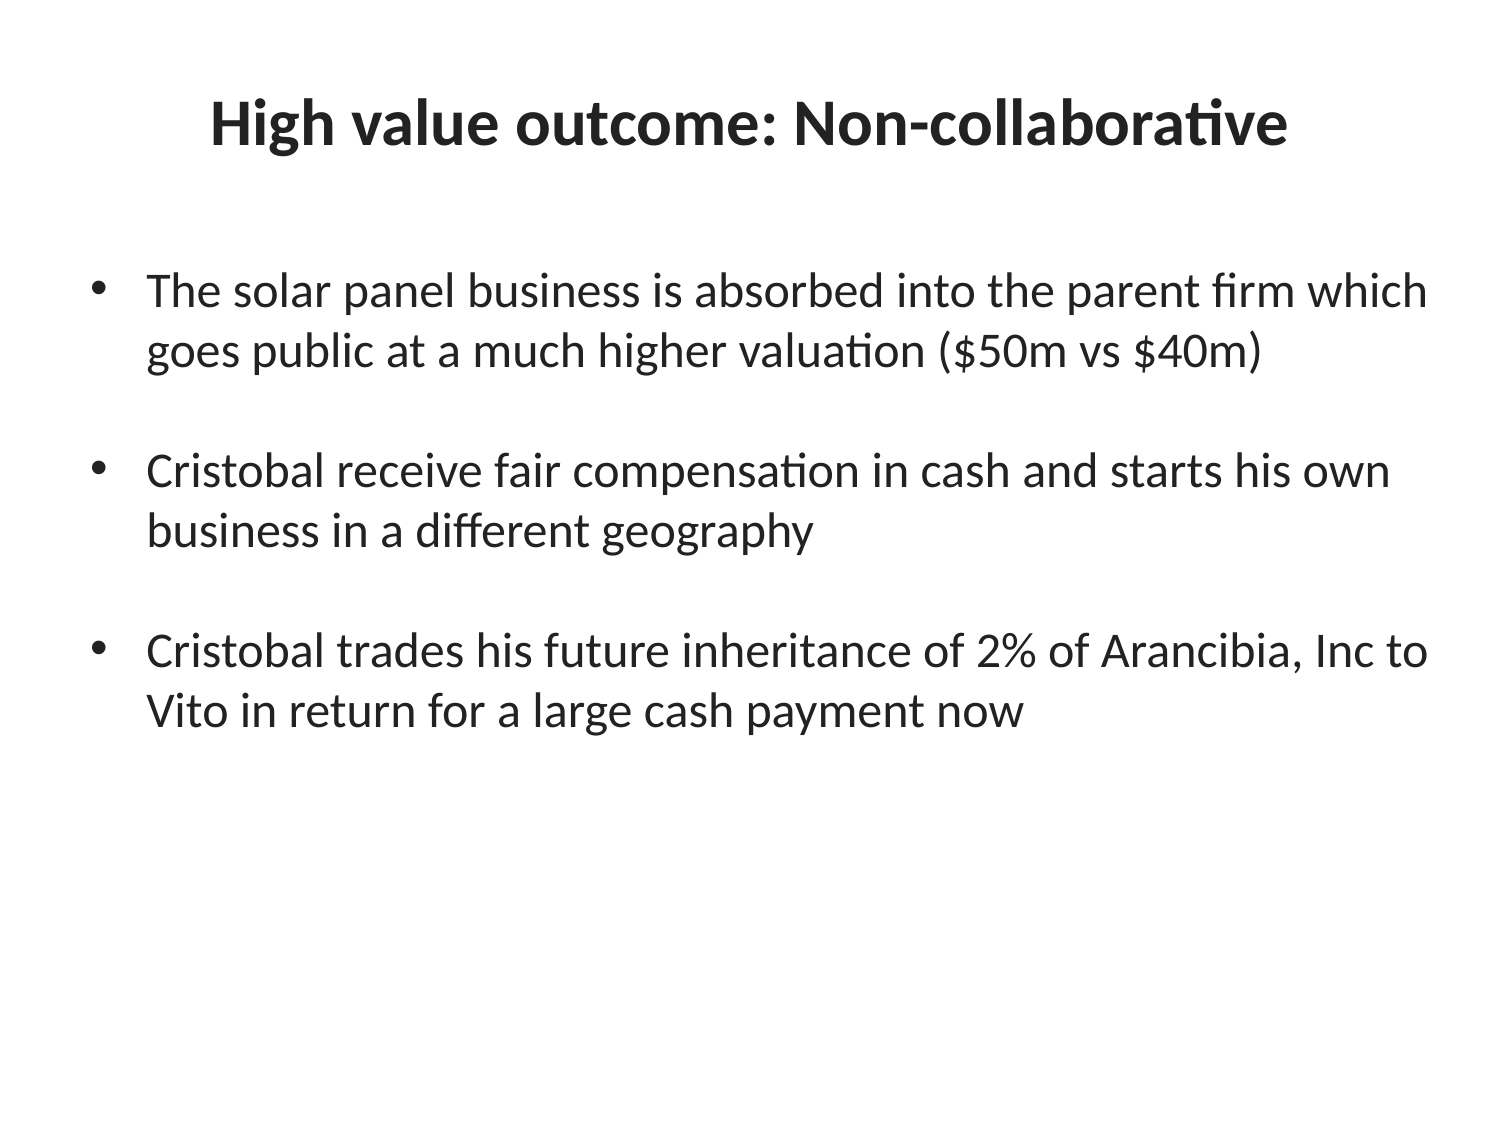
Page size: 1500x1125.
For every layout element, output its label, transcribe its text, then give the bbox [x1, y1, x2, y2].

title High value outcome: Non-collaborative [75, 24, 1425, 213]
list The solar panel business is absorbed into the parent firm which goes public at a much higher valuation ($50m vs $40m) Cristobal receive fair compensation in cash and starts his own business in a different geography Cristobal trades his future inheritance of 2% of Arancibia, Inc to Vito in return for a large cash payment now [75, 249, 1475, 1125]
